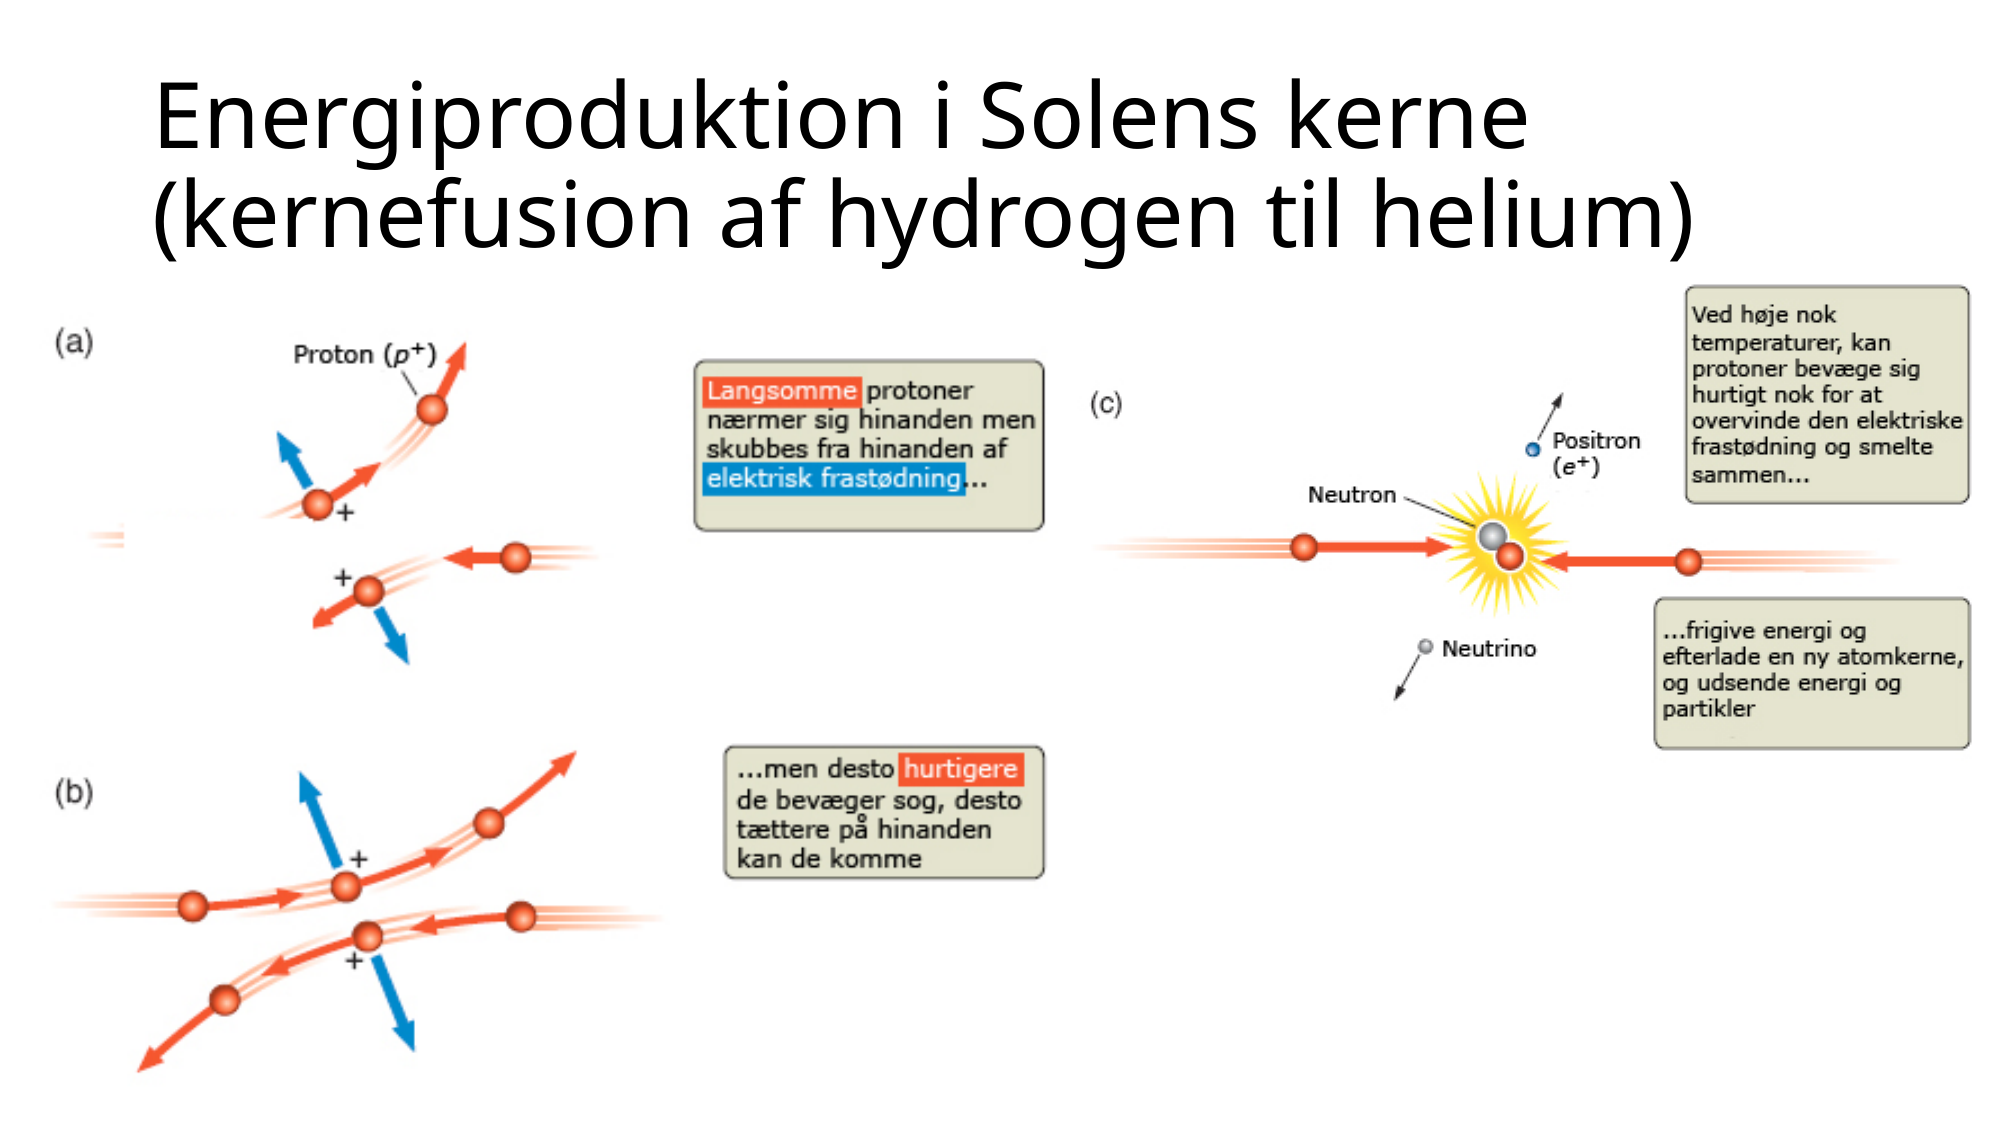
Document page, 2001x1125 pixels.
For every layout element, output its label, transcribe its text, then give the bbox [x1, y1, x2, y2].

title Energiproduktion i Solens kerne (kernefusion af hydrogen til helium) [137, 59, 1863, 278]
picture [1076, 276, 1984, 764]
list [38, 312, 1053, 1125]
